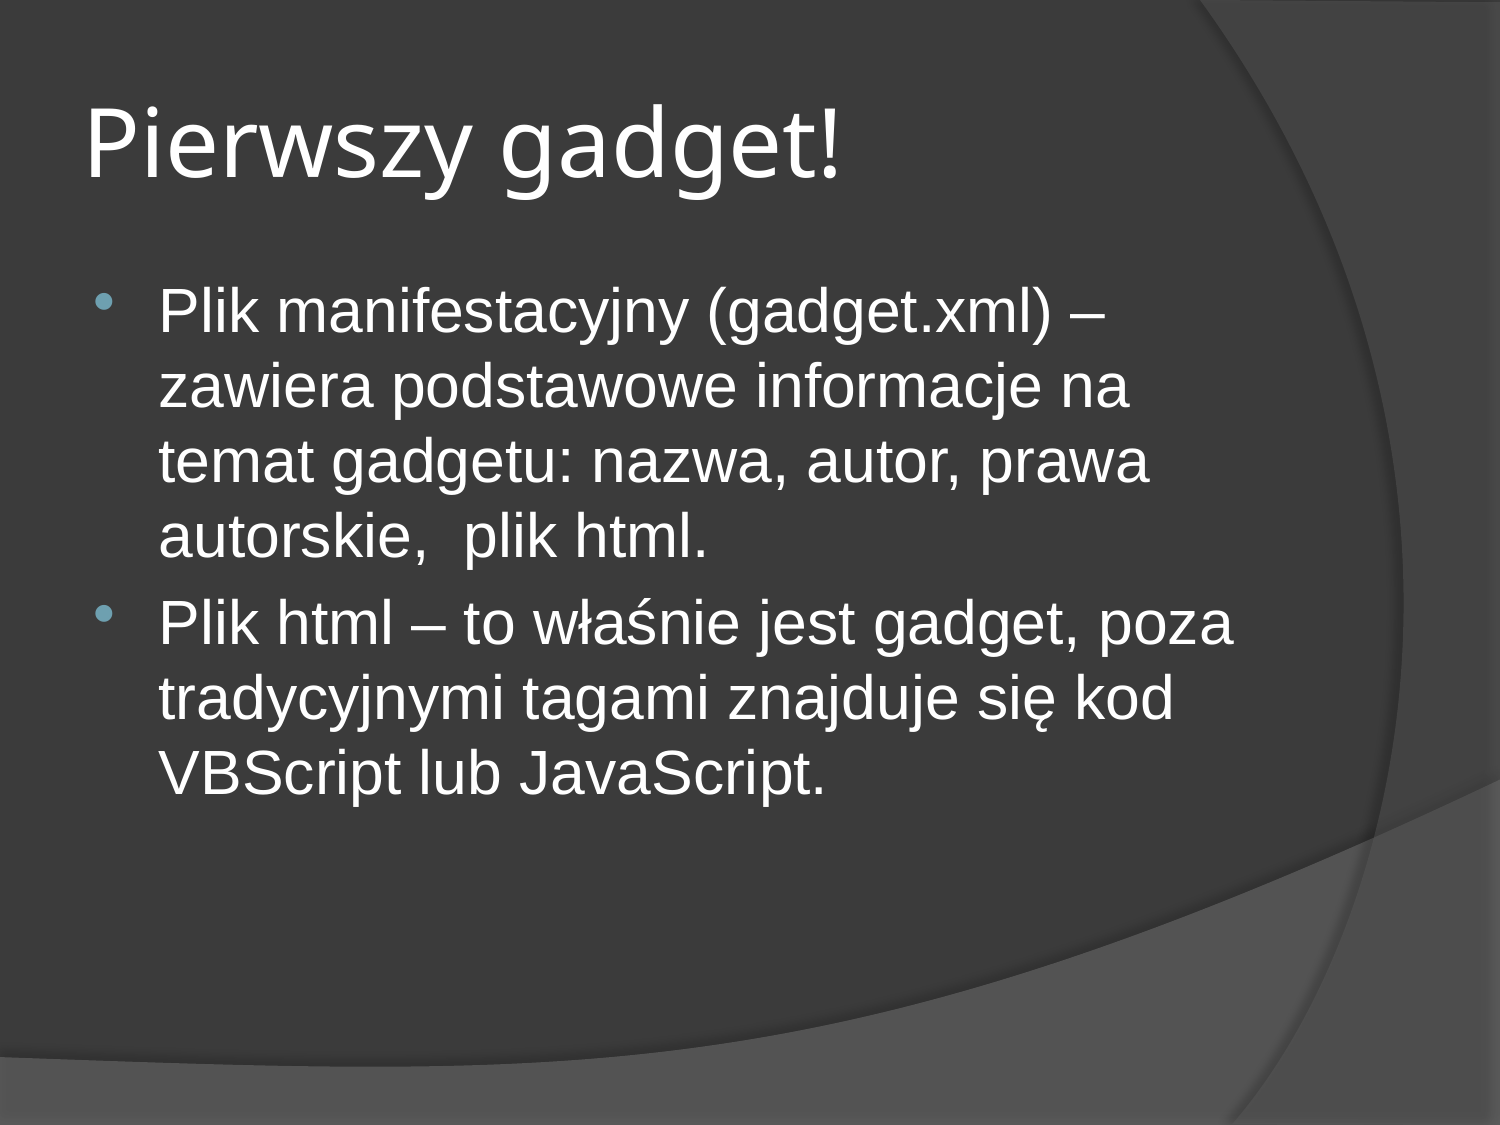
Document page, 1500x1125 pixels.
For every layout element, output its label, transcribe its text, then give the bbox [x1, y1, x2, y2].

title Pierwszy gadget! [75, 45, 1300, 233]
list Plik manifestacyjny (gadget.xml) – zawiera podstawowe informacje na temat gadgetu: nazwa, autor, prawa autorskie, plik html. Plik html – to właśnie jest gadget, poza tradycyjnymi tagami znajduje się kod VBScript lub JavaScript. [75, 262, 1300, 1005]
